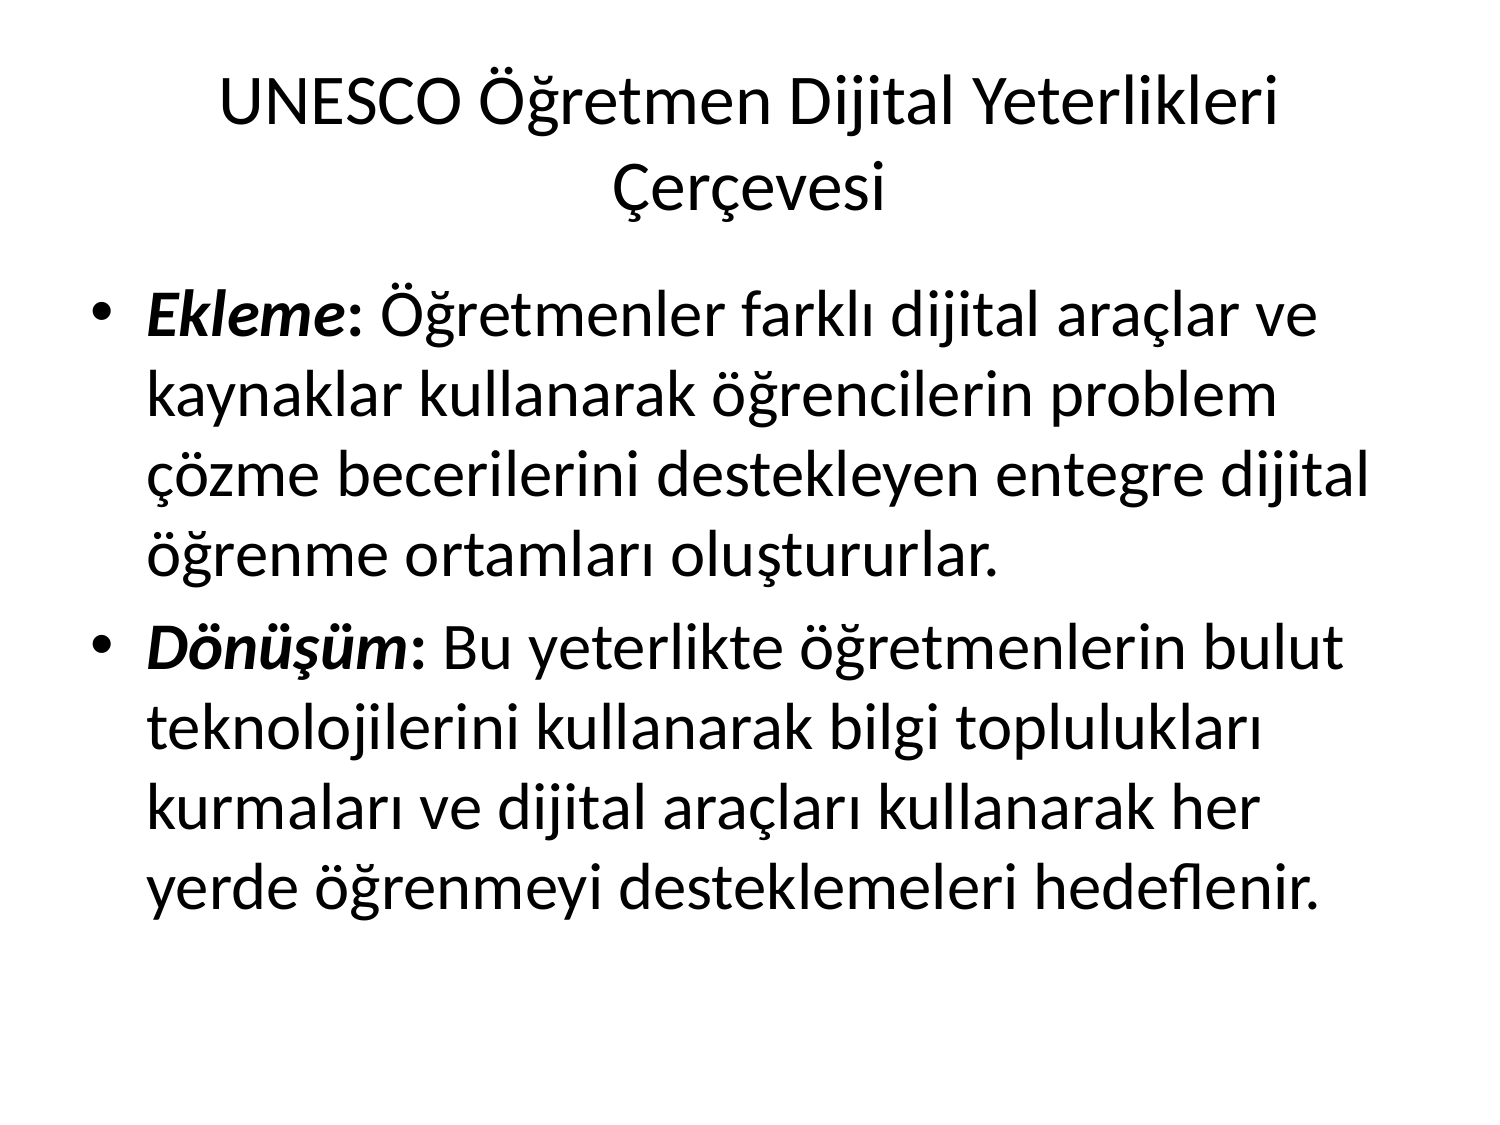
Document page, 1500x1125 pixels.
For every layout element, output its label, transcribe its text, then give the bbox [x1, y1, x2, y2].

title UNESCO Öğretmen Dijital Yeterlikleri Çerçevesi [75, 45, 1425, 233]
list Ekleme: Öğretmenler farklı dijital araçlar ve kaynaklar kullanarak öğrencilerin problem çözme becerilerini destekleyen entegre dijital öğrenme ortamları oluştururlar. Dönüşüm: Bu yeterlikte öğretmenlerin bulut teknolojilerini kullanarak bilgi toplulukları kurmaları ve dijital araçları kullanarak her yerde öğrenmeyi desteklemeleri hedeflenir. [75, 262, 1425, 1005]
